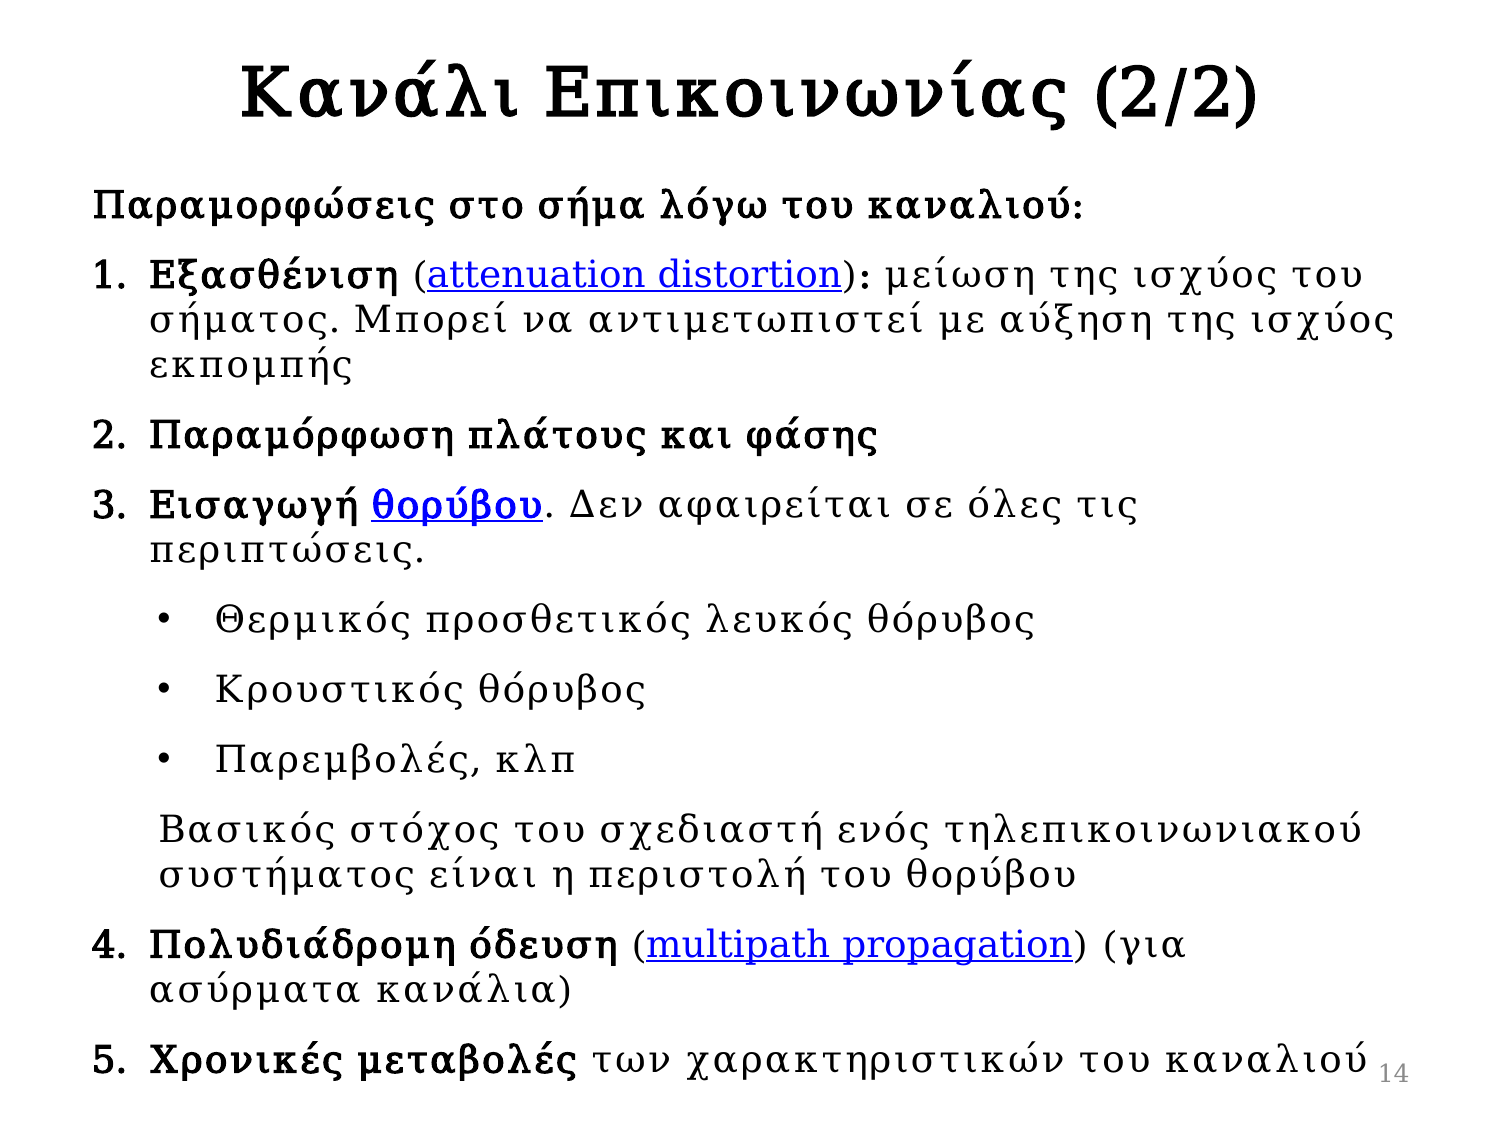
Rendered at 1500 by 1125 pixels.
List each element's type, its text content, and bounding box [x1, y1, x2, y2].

list Παραμορφώσεις στο σήμα λόγω του καναλιού: Εξασθένιση (attenuation distortion): μείωση της ισχύος του σήματος. Μπορεί να αντιμετωπιστεί με αύξηση της ισχύος εκπομπής Παραμόρφωση πλάτους και φάσης Εισαγωγή θορύβου. Δεν αφαιρείται σε όλες τις περιπτώσεις. Θερμικός προσθετικός λευκός θόρυβος Κρουστικός θόρυβος Παρεμβολές, κλπ Βασικός στόχος του σχεδιαστή ενός τηλεπικοινωνιακού συστήματος είναι η περιστολή του θορύβου Πολυδιάδρομη όδευση (multipath propagation) (για ασύρματα κανάλια) Χρονικές μεταβολές των χαρακτηριστικών του καναλιού [76, 172, 1425, 1059]
title Κανάλι Επικοινωνίας (2/2) [75, 19, 1425, 159]
slide_number 14 [1222, 1042, 1425, 1103]
